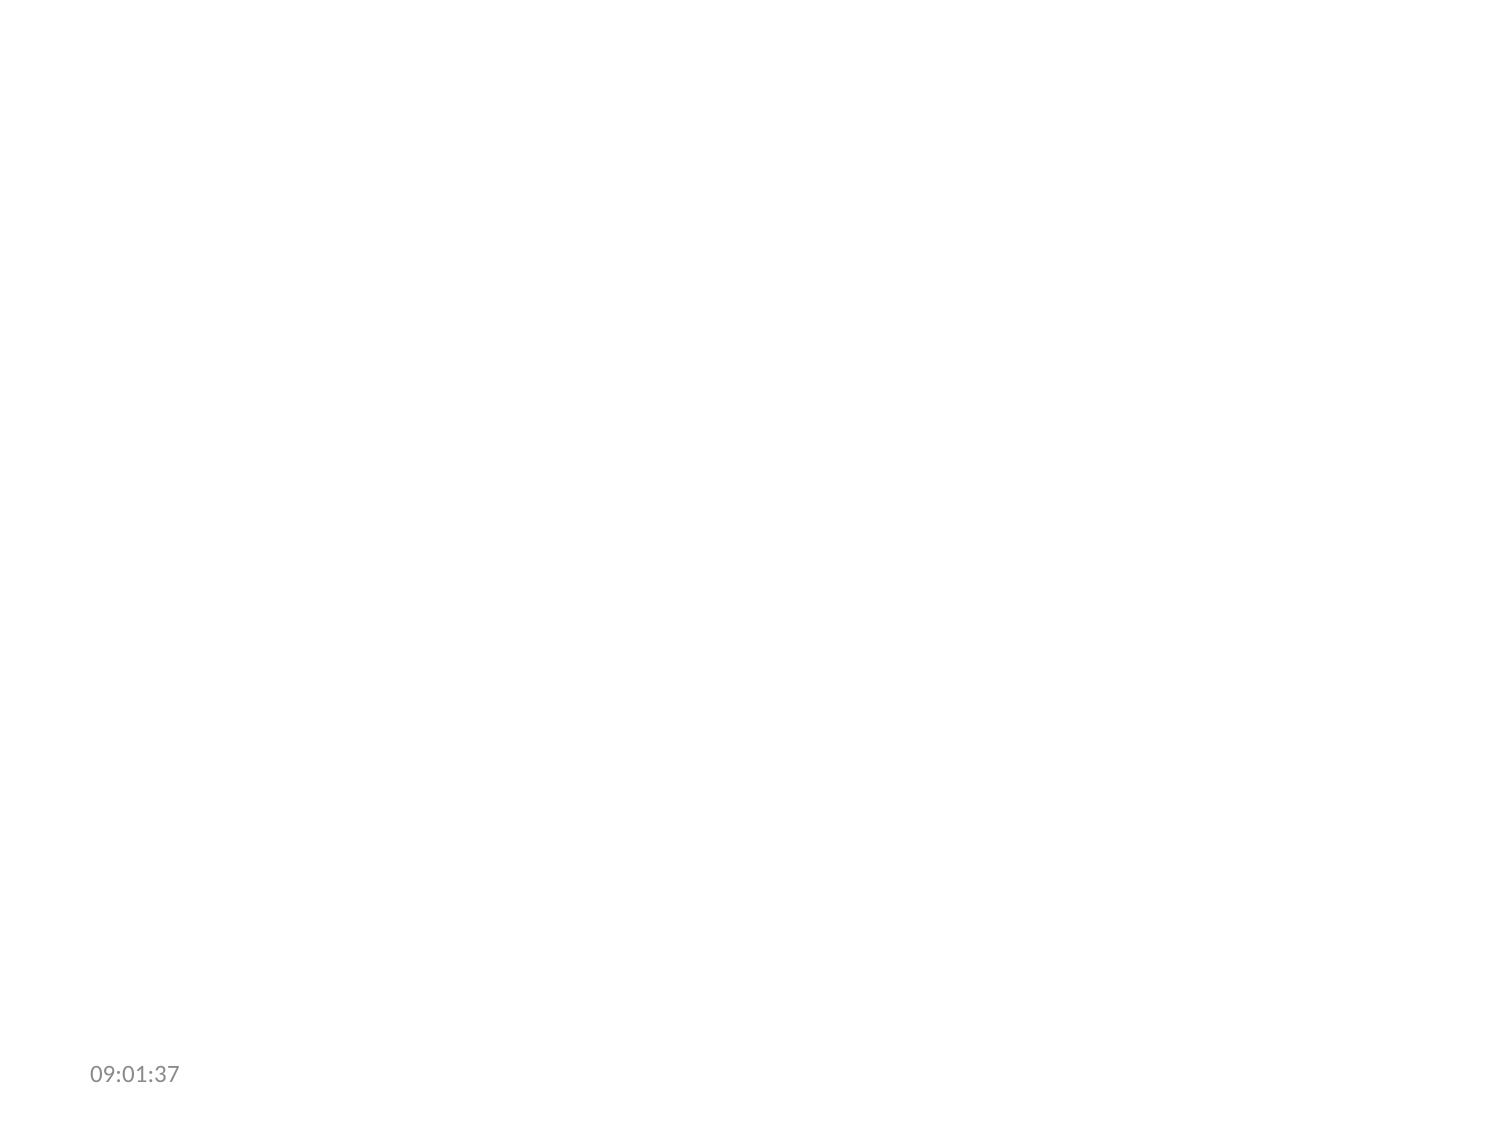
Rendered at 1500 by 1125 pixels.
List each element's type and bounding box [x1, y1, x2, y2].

slide_number [75, 1042, 425, 1103]
